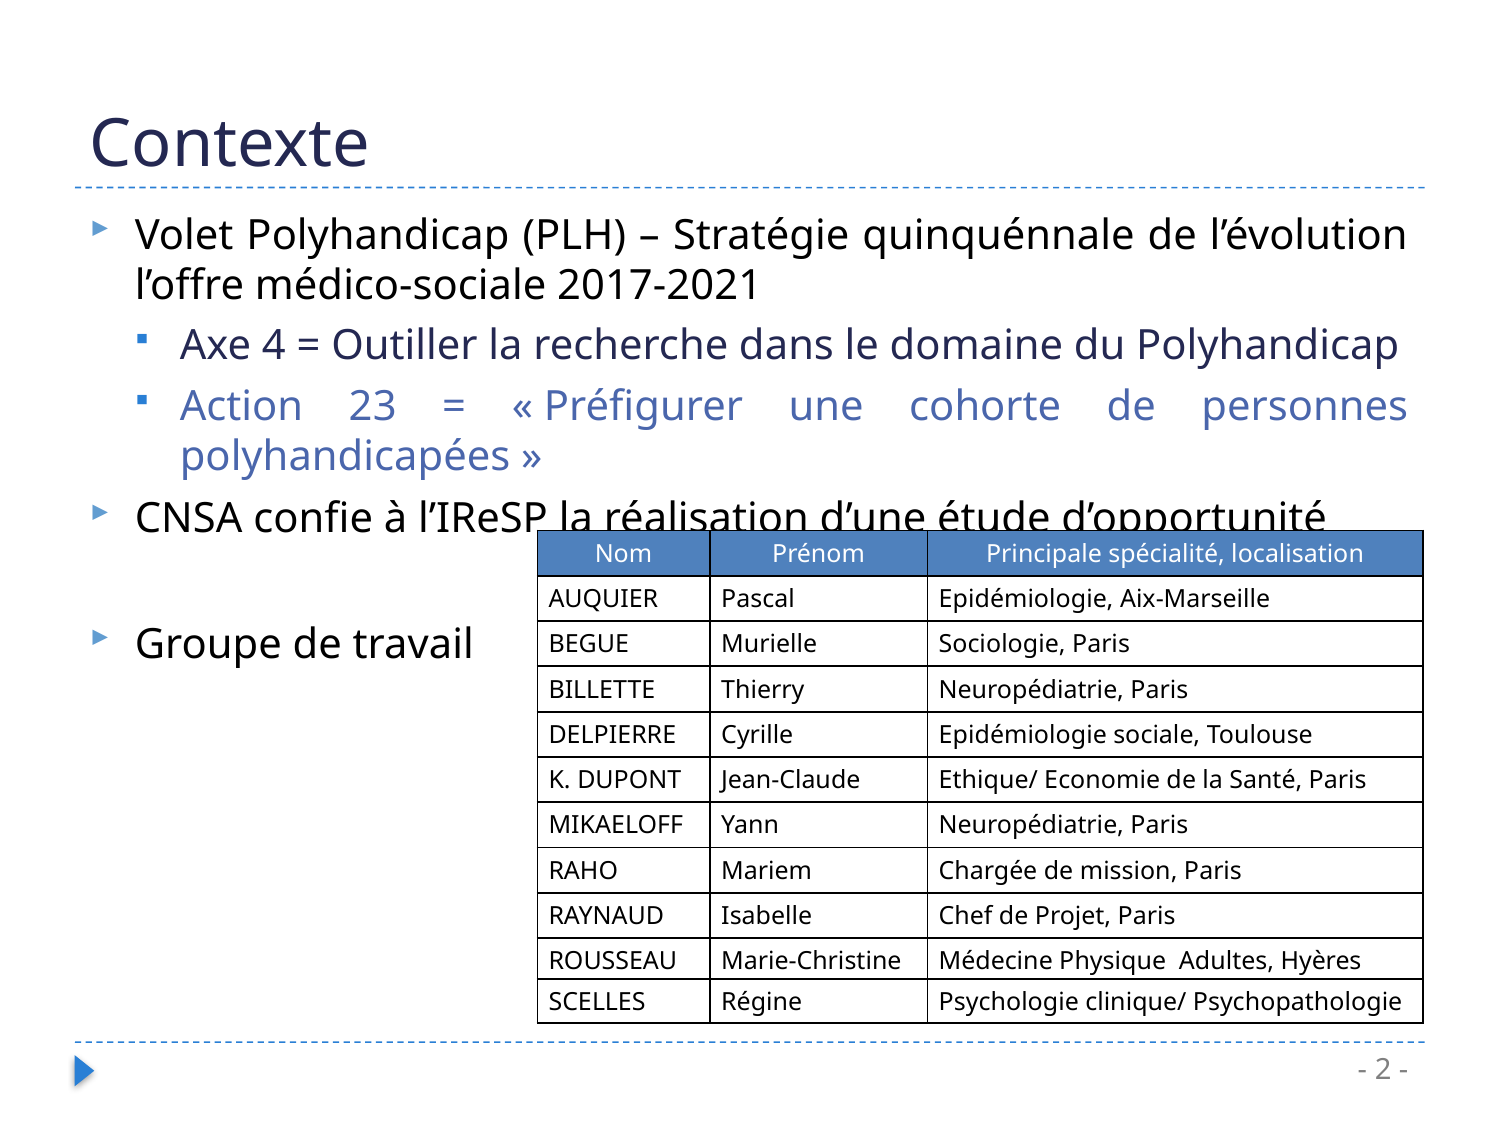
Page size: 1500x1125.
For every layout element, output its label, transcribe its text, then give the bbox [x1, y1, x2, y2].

table_header Nom [538, 531, 709, 575]
table_cell K. DUPONT [538, 758, 709, 801]
footer - 2 - [475, 1042, 1424, 1103]
table_cell Mariem [711, 848, 927, 892]
table_cell Chef de Projet, Paris [928, 894, 1422, 937]
table_cell Murielle [711, 622, 927, 665]
table_cell RAYNAUD [538, 894, 709, 937]
table_cell Isabelle [711, 894, 927, 937]
table_cell Yann [711, 803, 927, 847]
table_cell AUQUIER [538, 577, 709, 620]
list Volet Polyhandicap (PLH) – Stratégie quinquénnale de l’évolution l’offre médico-sociale 2017-2021 Axe 4 = Outiller la recherche dans le domaine du Polyhandicap Action 23 = « Préfigurer une cohorte de personnes polyhandicapées » CNSA confie à l’IReSP la réalisation d’une étude d’opportunité Groupe de travail [75, 200, 1424, 717]
table_cell Marie-Christine [711, 939, 927, 978]
table_cell Neuropédiatrie, Paris [928, 667, 1422, 711]
table_cell Pascal [711, 577, 927, 620]
table_cell MIKAELOFF [538, 803, 709, 847]
table_cell Psychologie clinique/ Psychopathologie [928, 980, 1422, 1022]
table_cell BEGUE [538, 622, 709, 665]
table_cell Ethique/ Economie de la Santé, Paris [928, 758, 1422, 801]
table_cell BILLETTE [538, 667, 709, 711]
table_cell Sociologie, Paris [928, 622, 1422, 665]
table_cell Epidémiologie, Aix-Marseille [928, 577, 1422, 620]
table_cell SCELLES [538, 980, 709, 1022]
table_cell Régine [711, 980, 927, 1022]
table_cell Thierry [711, 667, 927, 711]
table_cell ROUSSEAU [538, 939, 709, 978]
table_cell Cyrille [711, 713, 927, 756]
title Contexte [75, 24, 1425, 188]
table_header Prénom [711, 531, 927, 575]
table_cell RAHO [538, 848, 709, 892]
table_cell Neuropédiatrie, Paris [928, 803, 1422, 847]
table_cell Epidémiologie sociale, Toulouse [928, 713, 1422, 756]
table_cell DELPIERRE [538, 713, 709, 756]
table_cell Jean-Claude [711, 758, 927, 801]
table_header Principale spécialité, localisation [928, 531, 1422, 575]
table_cell Médecine Physique Adultes, Hyères [928, 939, 1422, 978]
table_cell Chargée de mission, Paris [928, 848, 1422, 892]
